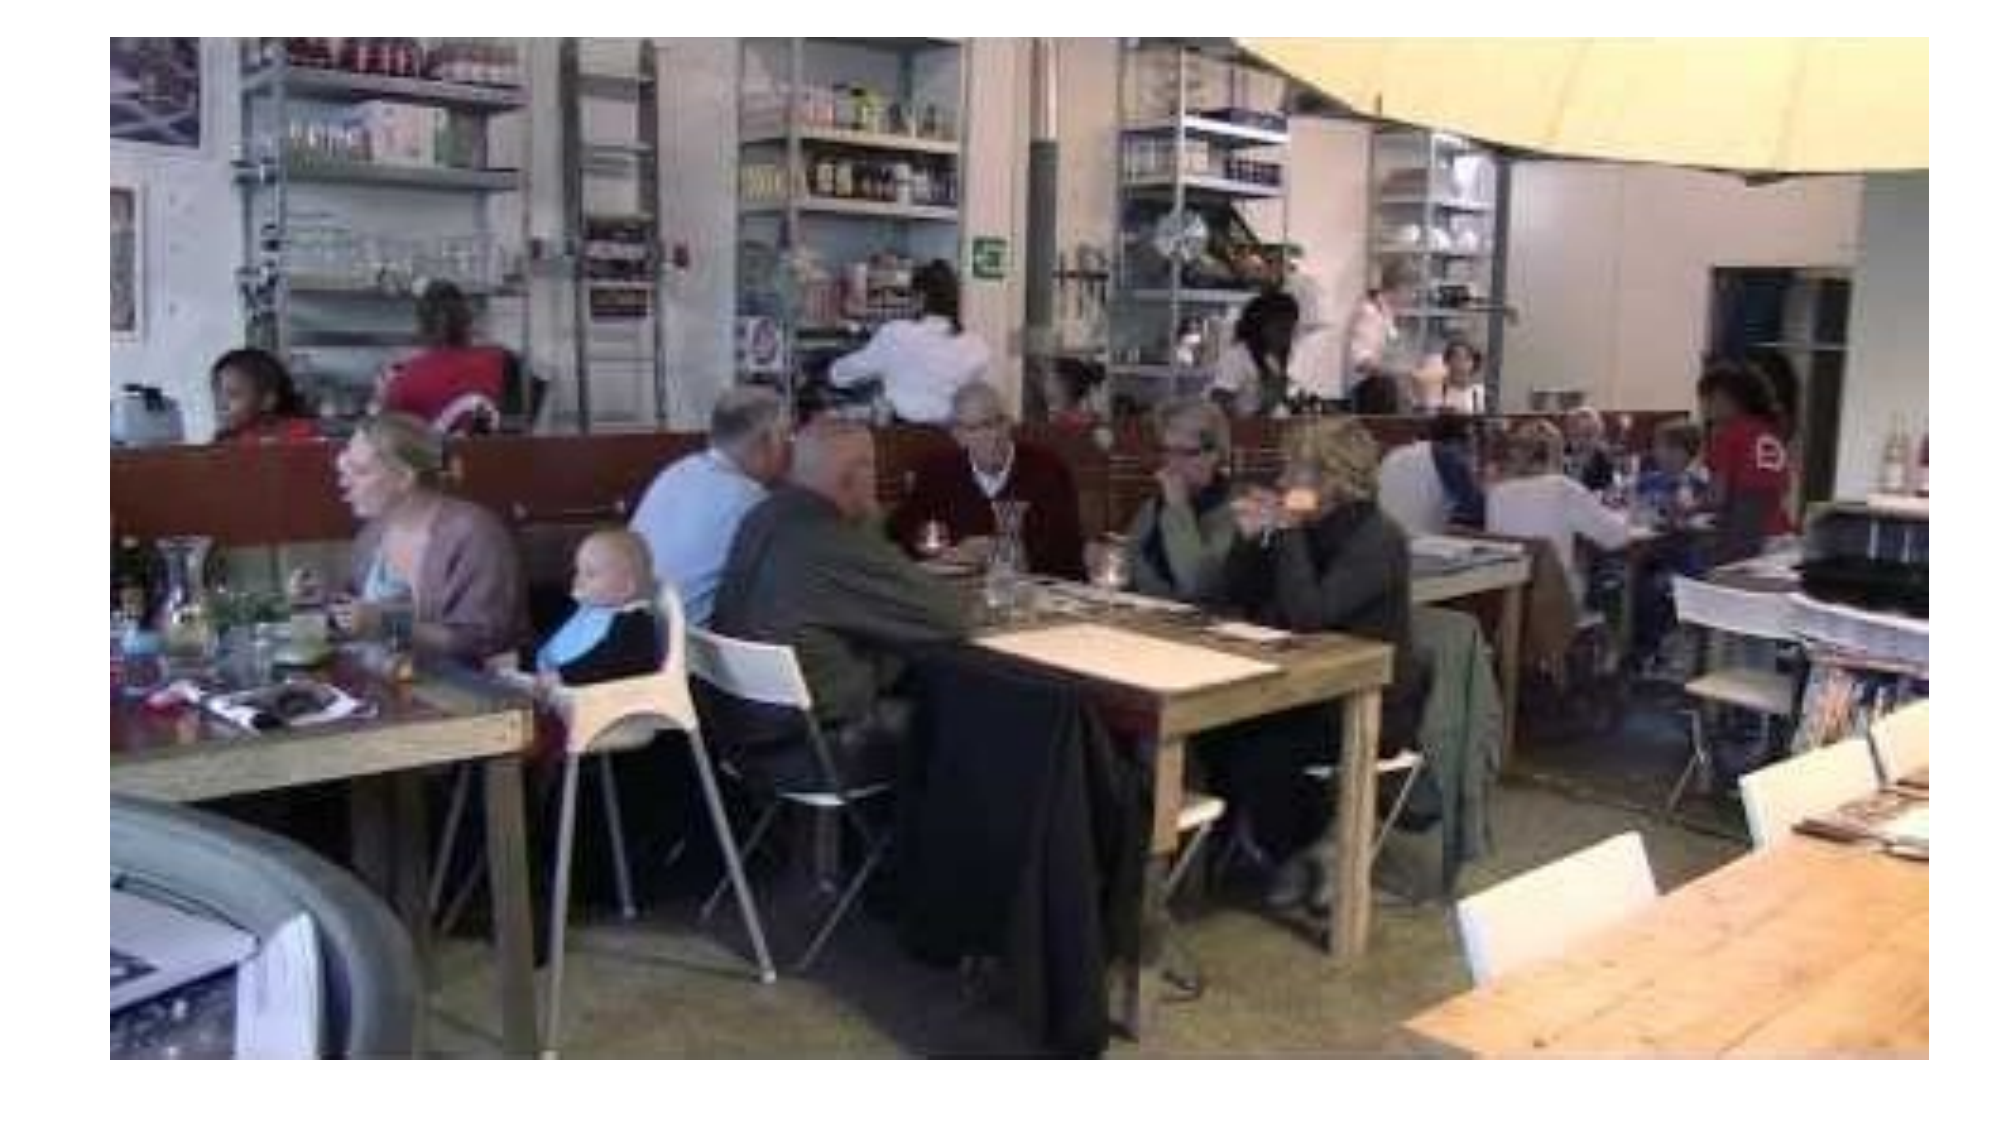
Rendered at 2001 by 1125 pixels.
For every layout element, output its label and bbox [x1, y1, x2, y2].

text_box [109, 37, 1930, 1061]
